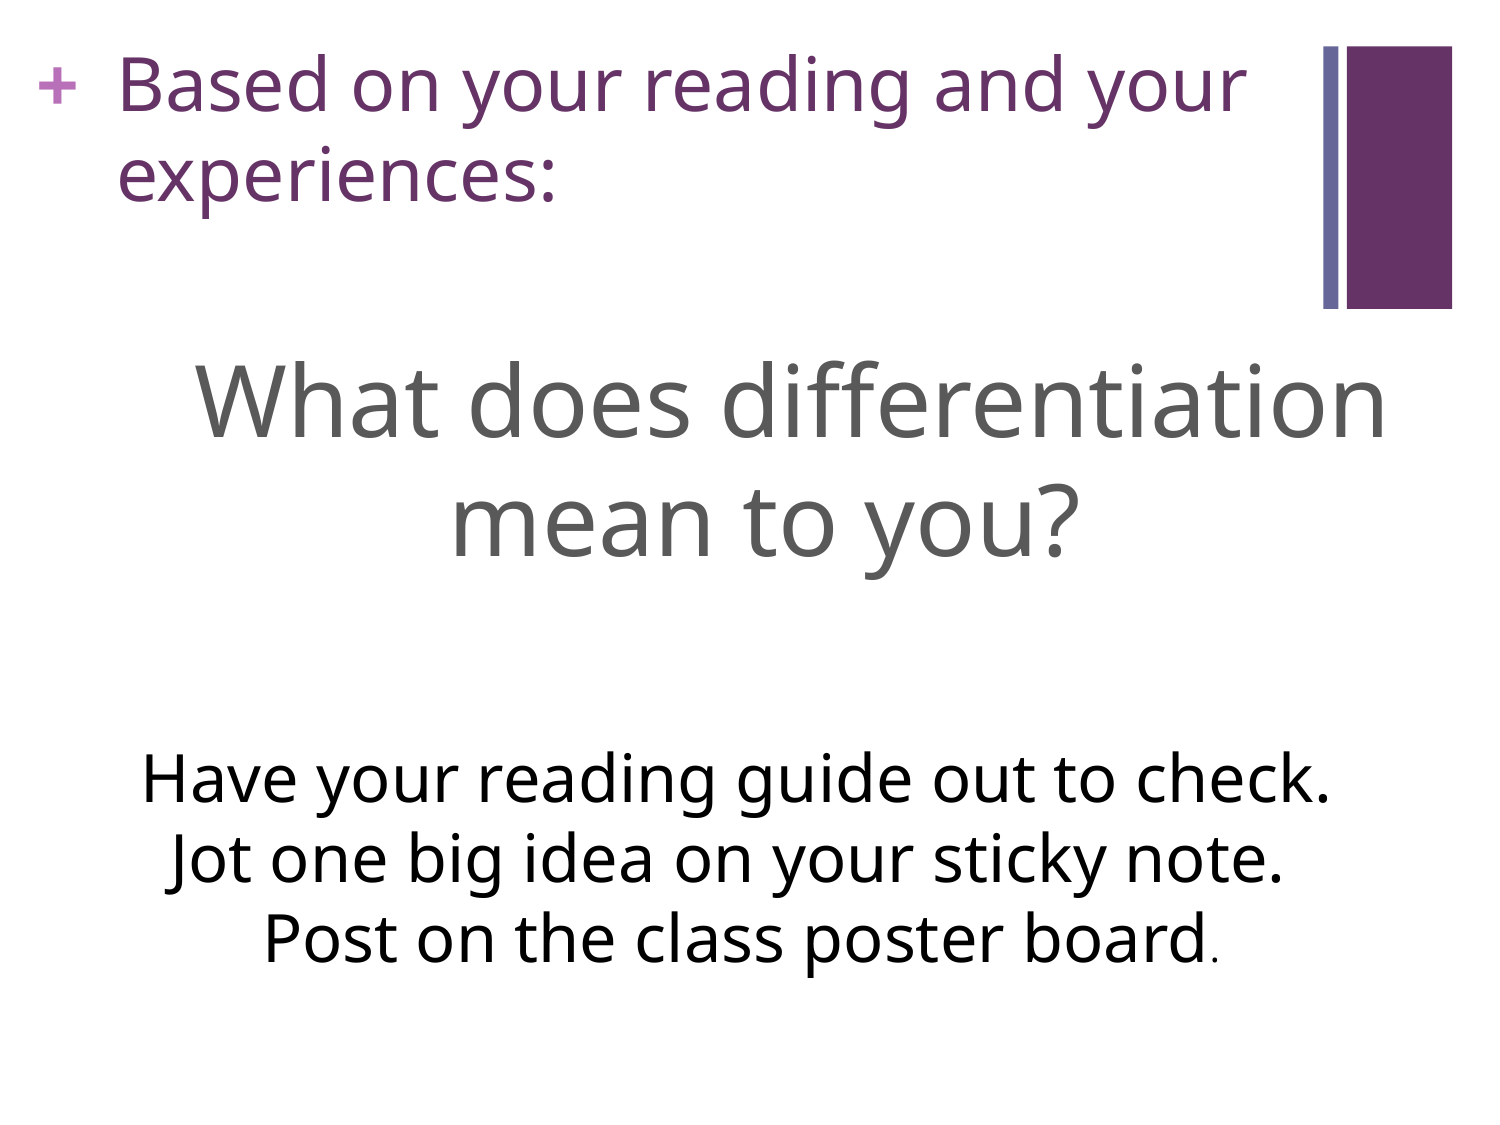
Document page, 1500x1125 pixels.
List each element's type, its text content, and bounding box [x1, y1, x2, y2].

text_box Have your reading guide out to check. Jot one big idea on your sticky note. Post on the class poster board. [126, 728, 1366, 983]
title Based on your reading and your experiences: [101, 29, 1341, 213]
list What does differentiation mean to you? [81, 329, 1426, 641]
